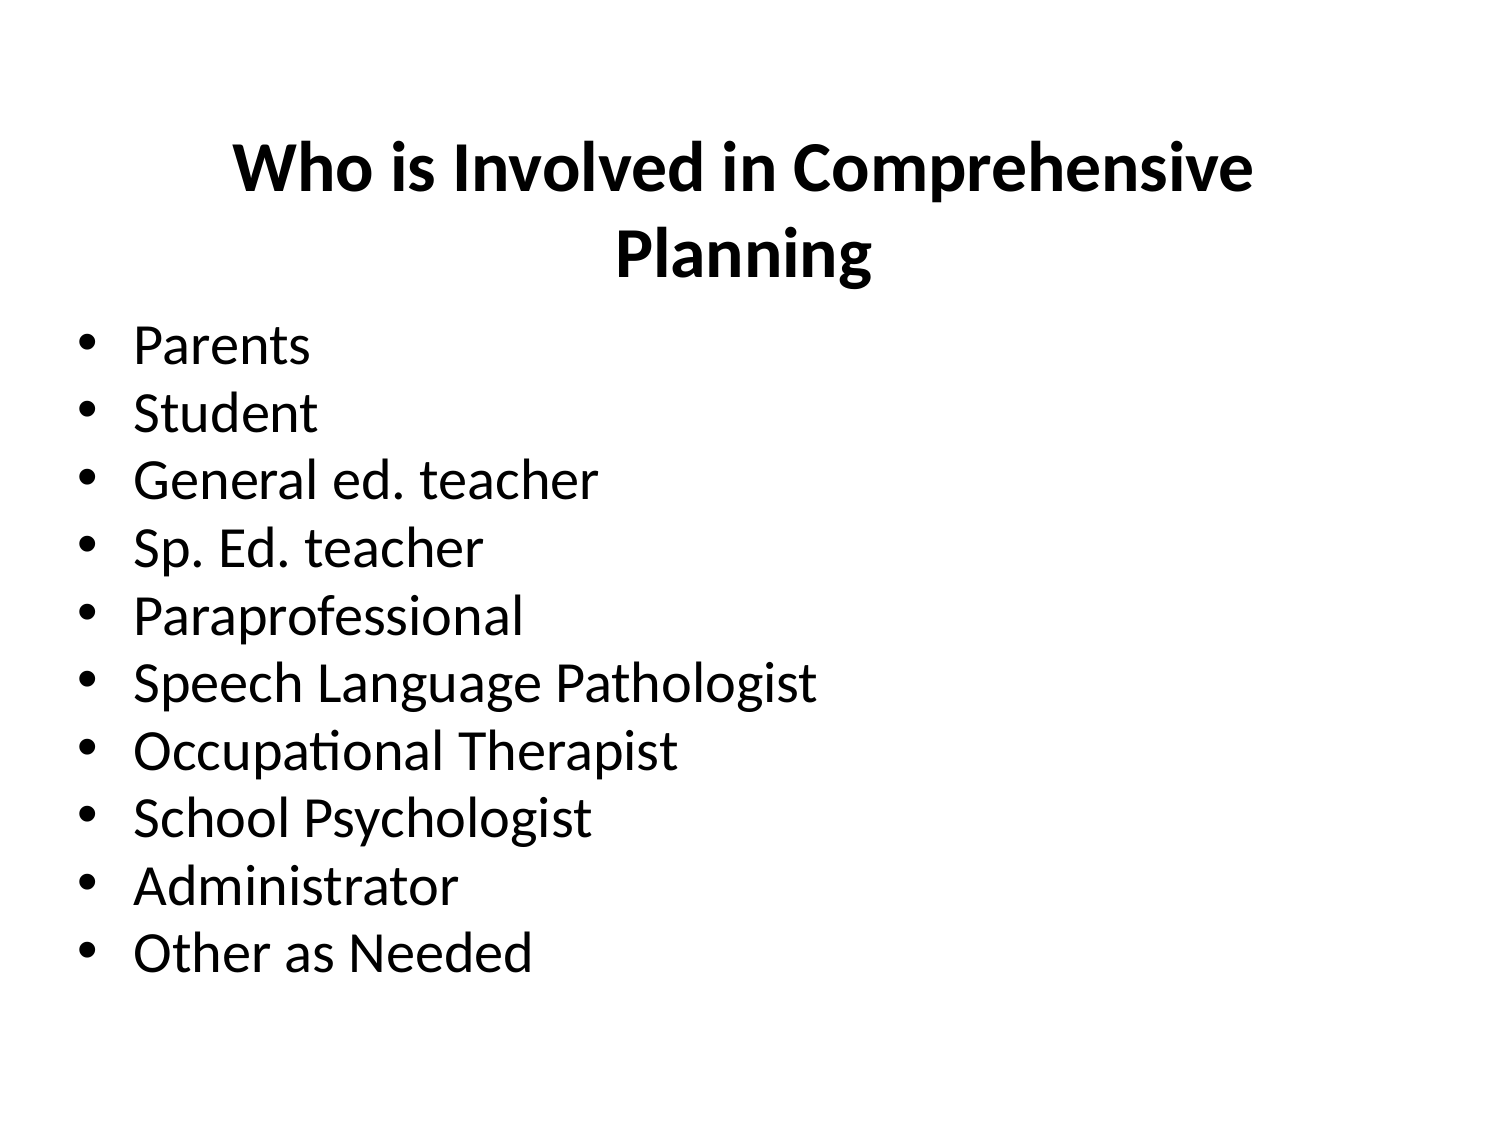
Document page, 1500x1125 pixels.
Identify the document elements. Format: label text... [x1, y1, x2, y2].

title Who is Involved in Comprehensive Planning [112, 112, 1375, 300]
list Parents Student General ed. teacher Sp. Ed. teacher Paraprofessional Speech Language Pathologist Occupational Therapist School Psychologist Administrator Other as Needed [62, 312, 1425, 1013]
